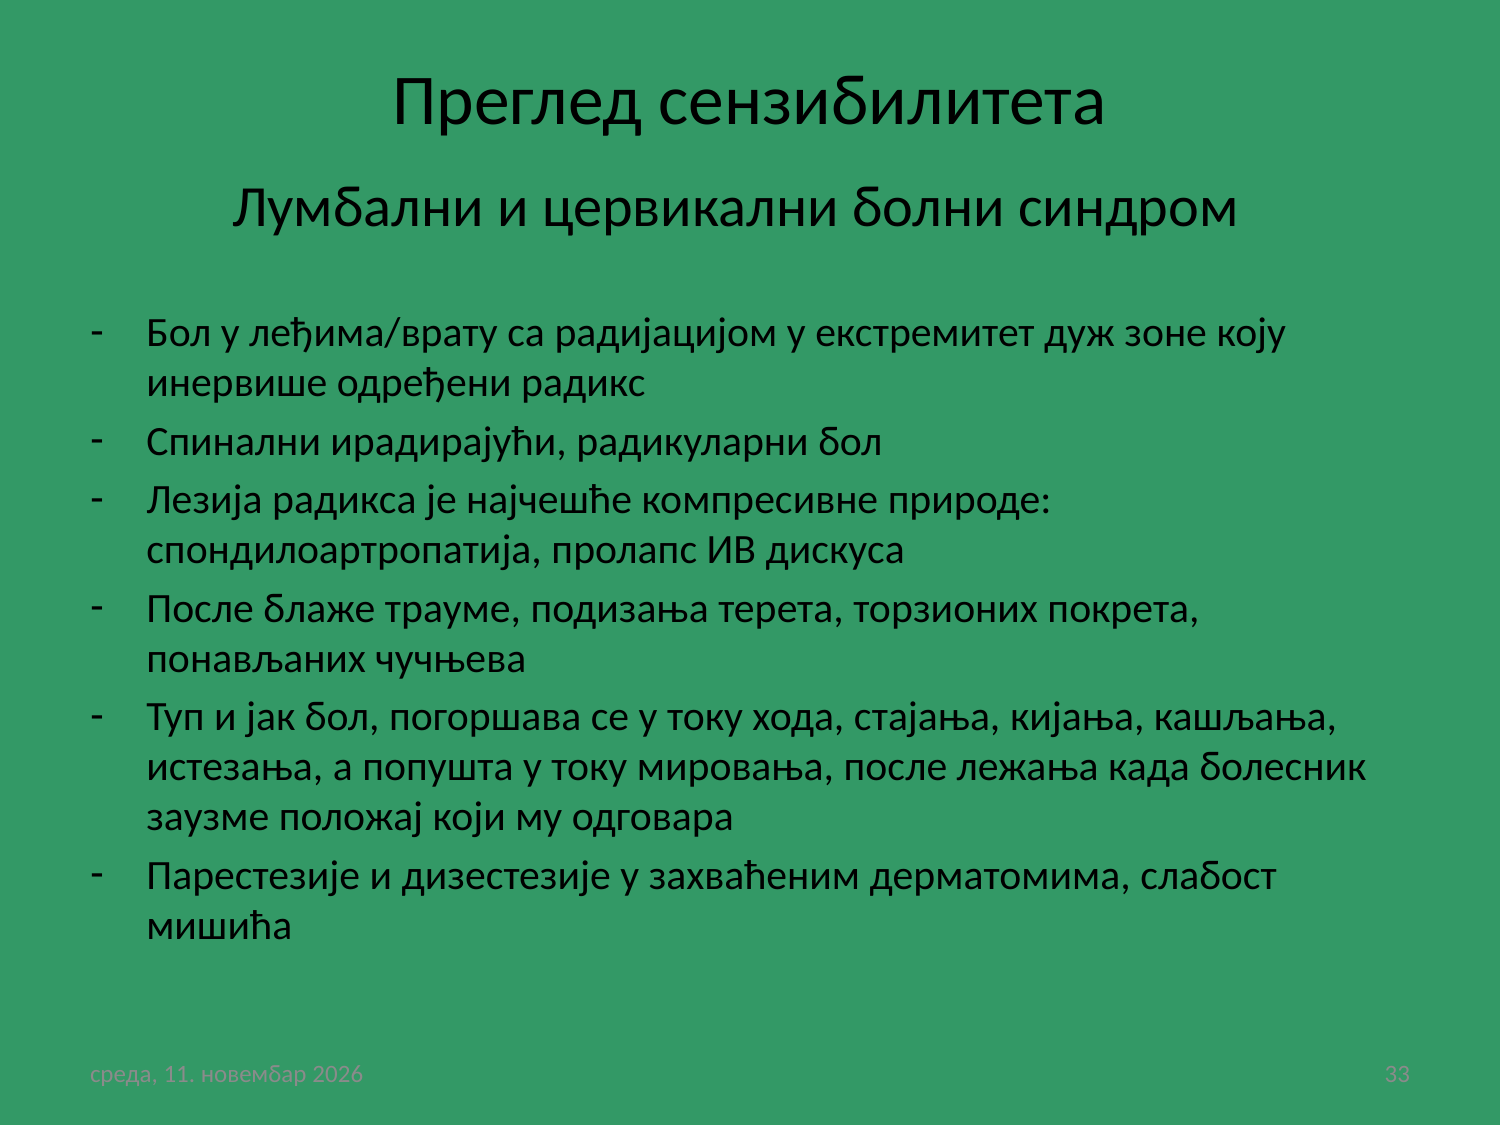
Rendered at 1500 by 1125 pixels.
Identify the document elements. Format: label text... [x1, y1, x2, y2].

slide_number 33 [1074, 1042, 1425, 1103]
slide_number субота, 30. јануар 2021 [75, 1042, 425, 1103]
list Лумбални и цервикални болни синдром Бол у леђима/врату са радијацијом у екстремитет дуж зоне коју инервише одређени радикс Спинални ирадирајући, радикуларни бол Лезија радикса је најчешће компресивне природе: спондилоартропатија, пролапс ИВ дискуса После блаже трауме, подизања терета, торзионих покрета, понављаних чучњева Туп и јак бол, погоршава се у току хода, стајања, кијања, кашљања, истезања, а попушта у току мировања, после лежања када болесник заузме положај који му одговара Парестезије и дизестезије у захваћеним дерматомима, слабост мишића [75, 160, 1425, 1035]
title Преглед сензибилитета [75, 45, 1425, 160]
